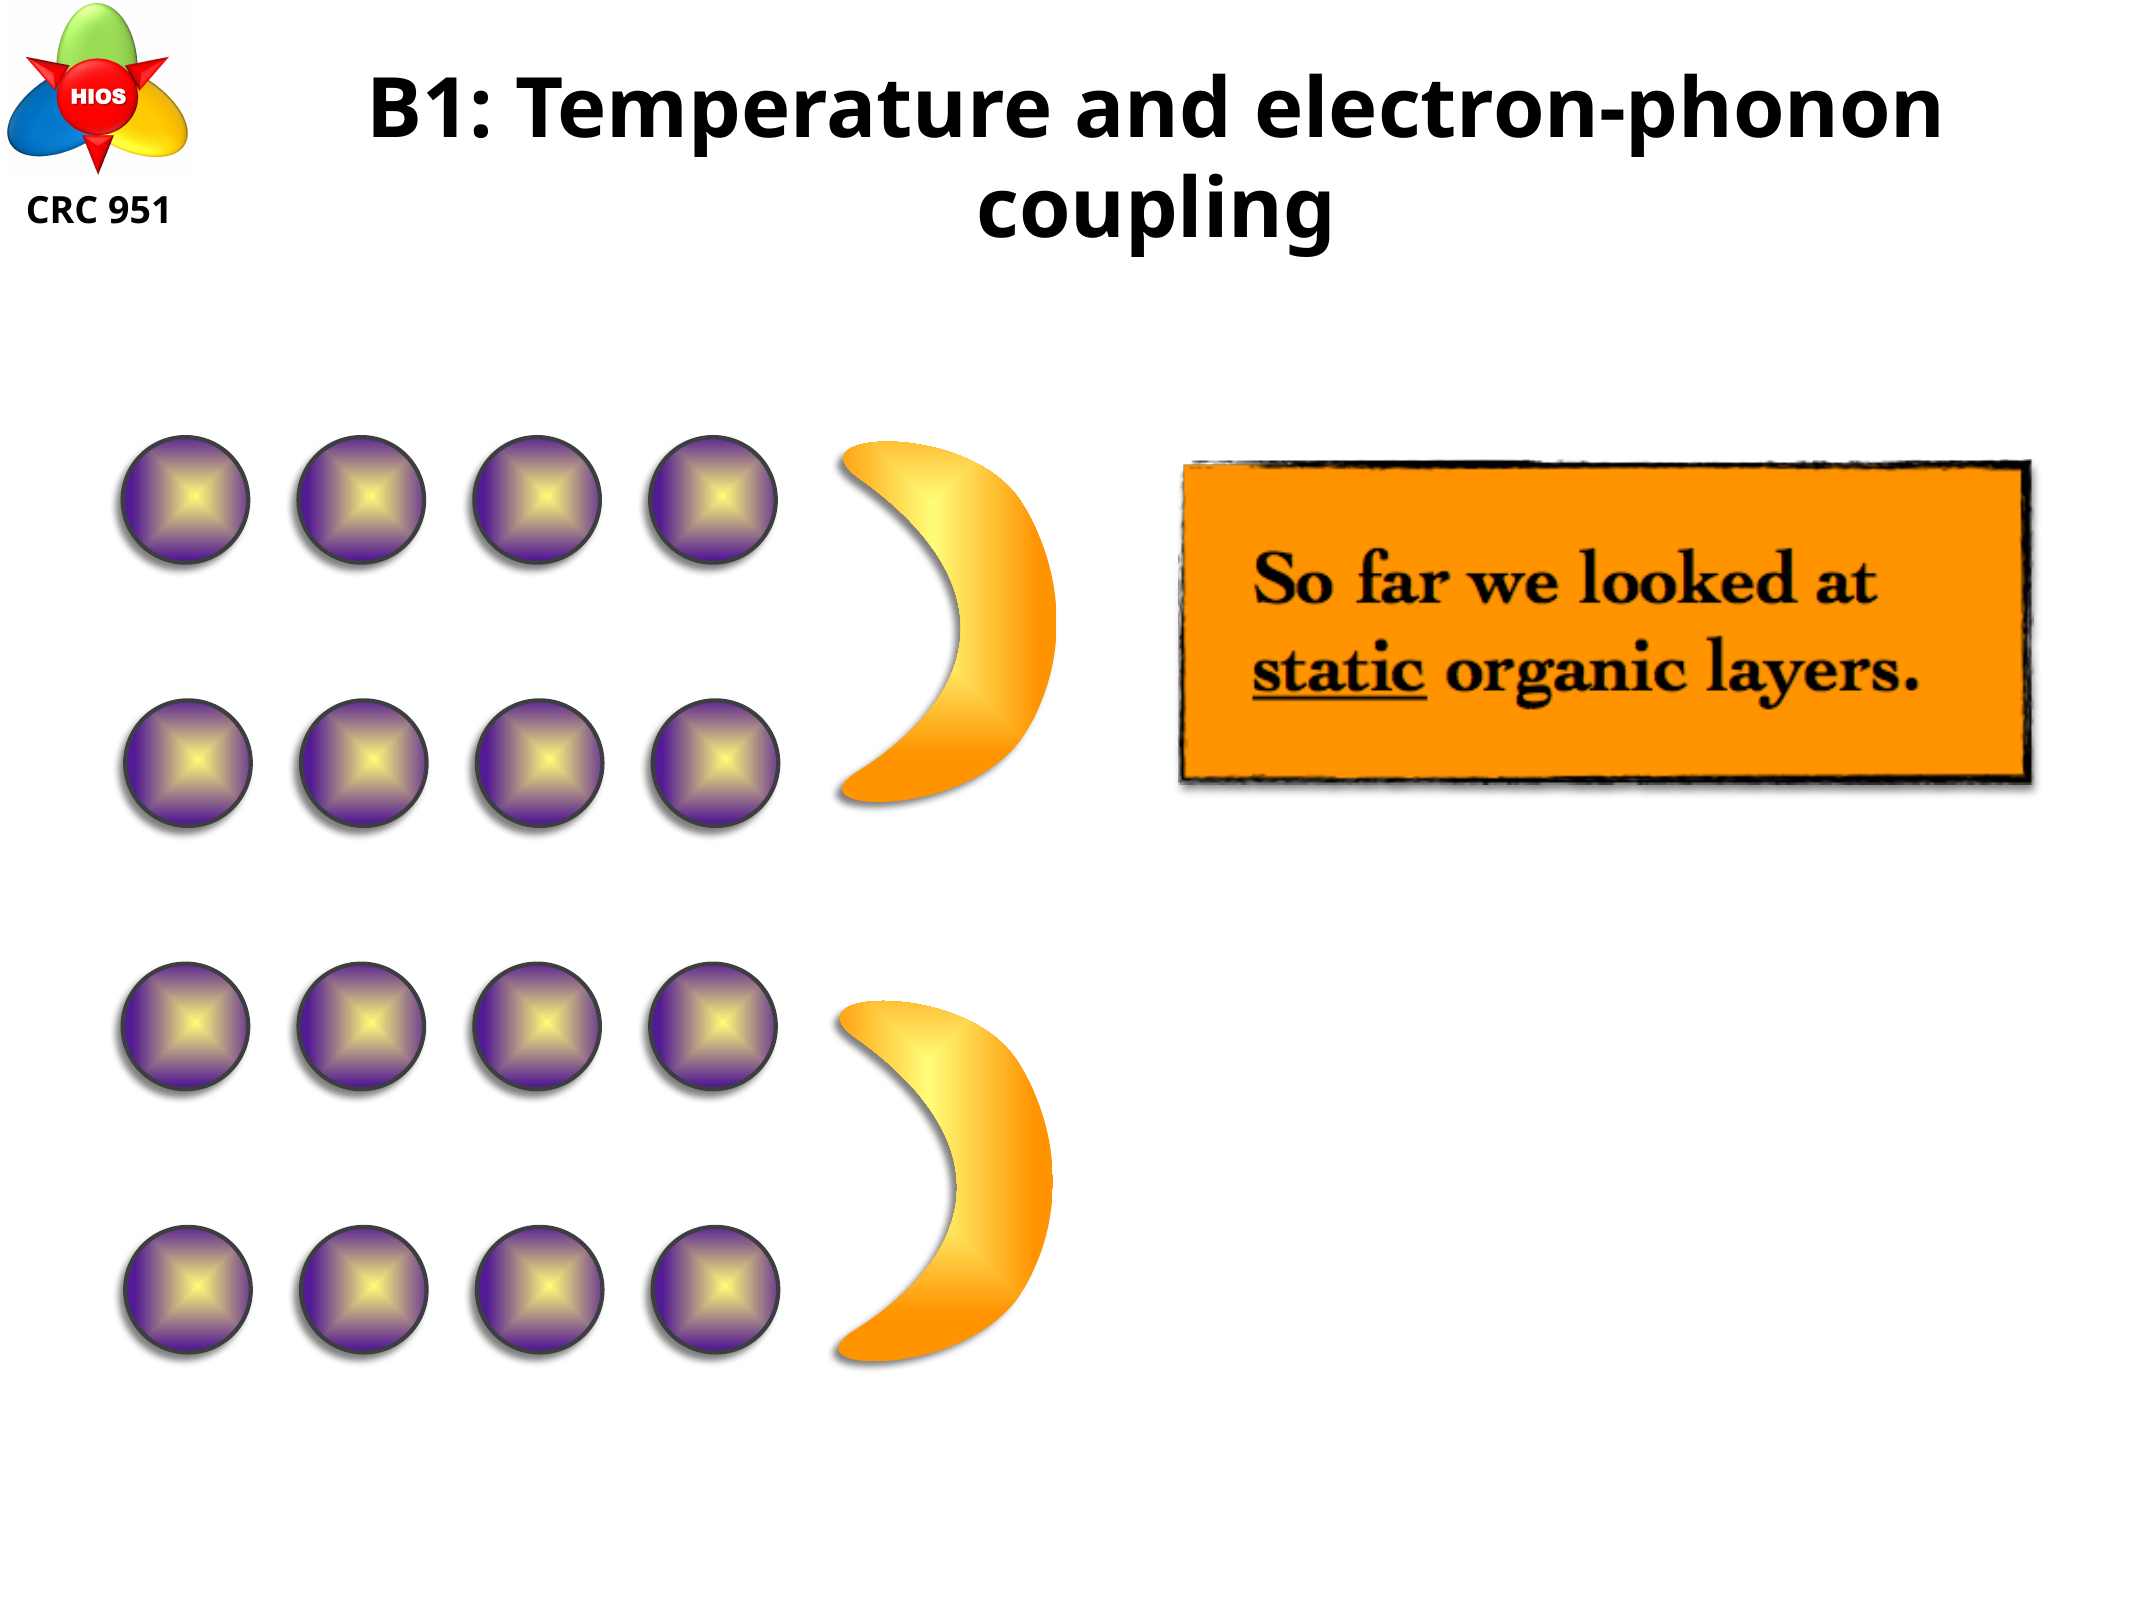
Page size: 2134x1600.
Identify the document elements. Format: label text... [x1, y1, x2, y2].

text_box [122, 963, 249, 1090]
text_box [842, 441, 1057, 803]
text_box [650, 963, 776, 1090]
text_box [474, 963, 600, 1090]
picture [5, 1, 193, 178]
text_box [301, 700, 427, 826]
title B1: Temperature and electron-phonon coupling [208, 31, 2105, 278]
text_box [301, 1226, 427, 1353]
picture [1177, 459, 2034, 785]
text_box [125, 1226, 251, 1353]
text_box [650, 437, 776, 563]
text_box [298, 437, 425, 563]
text_box [474, 437, 600, 563]
text_box [476, 1226, 603, 1353]
text_box [838, 1000, 1053, 1362]
text_box [652, 1226, 779, 1353]
text_box [125, 700, 251, 826]
text_box [476, 700, 603, 826]
text_box [652, 700, 779, 826]
text_box CRC 951 [5, 182, 193, 240]
text_box [122, 437, 249, 563]
text_box [298, 963, 425, 1090]
